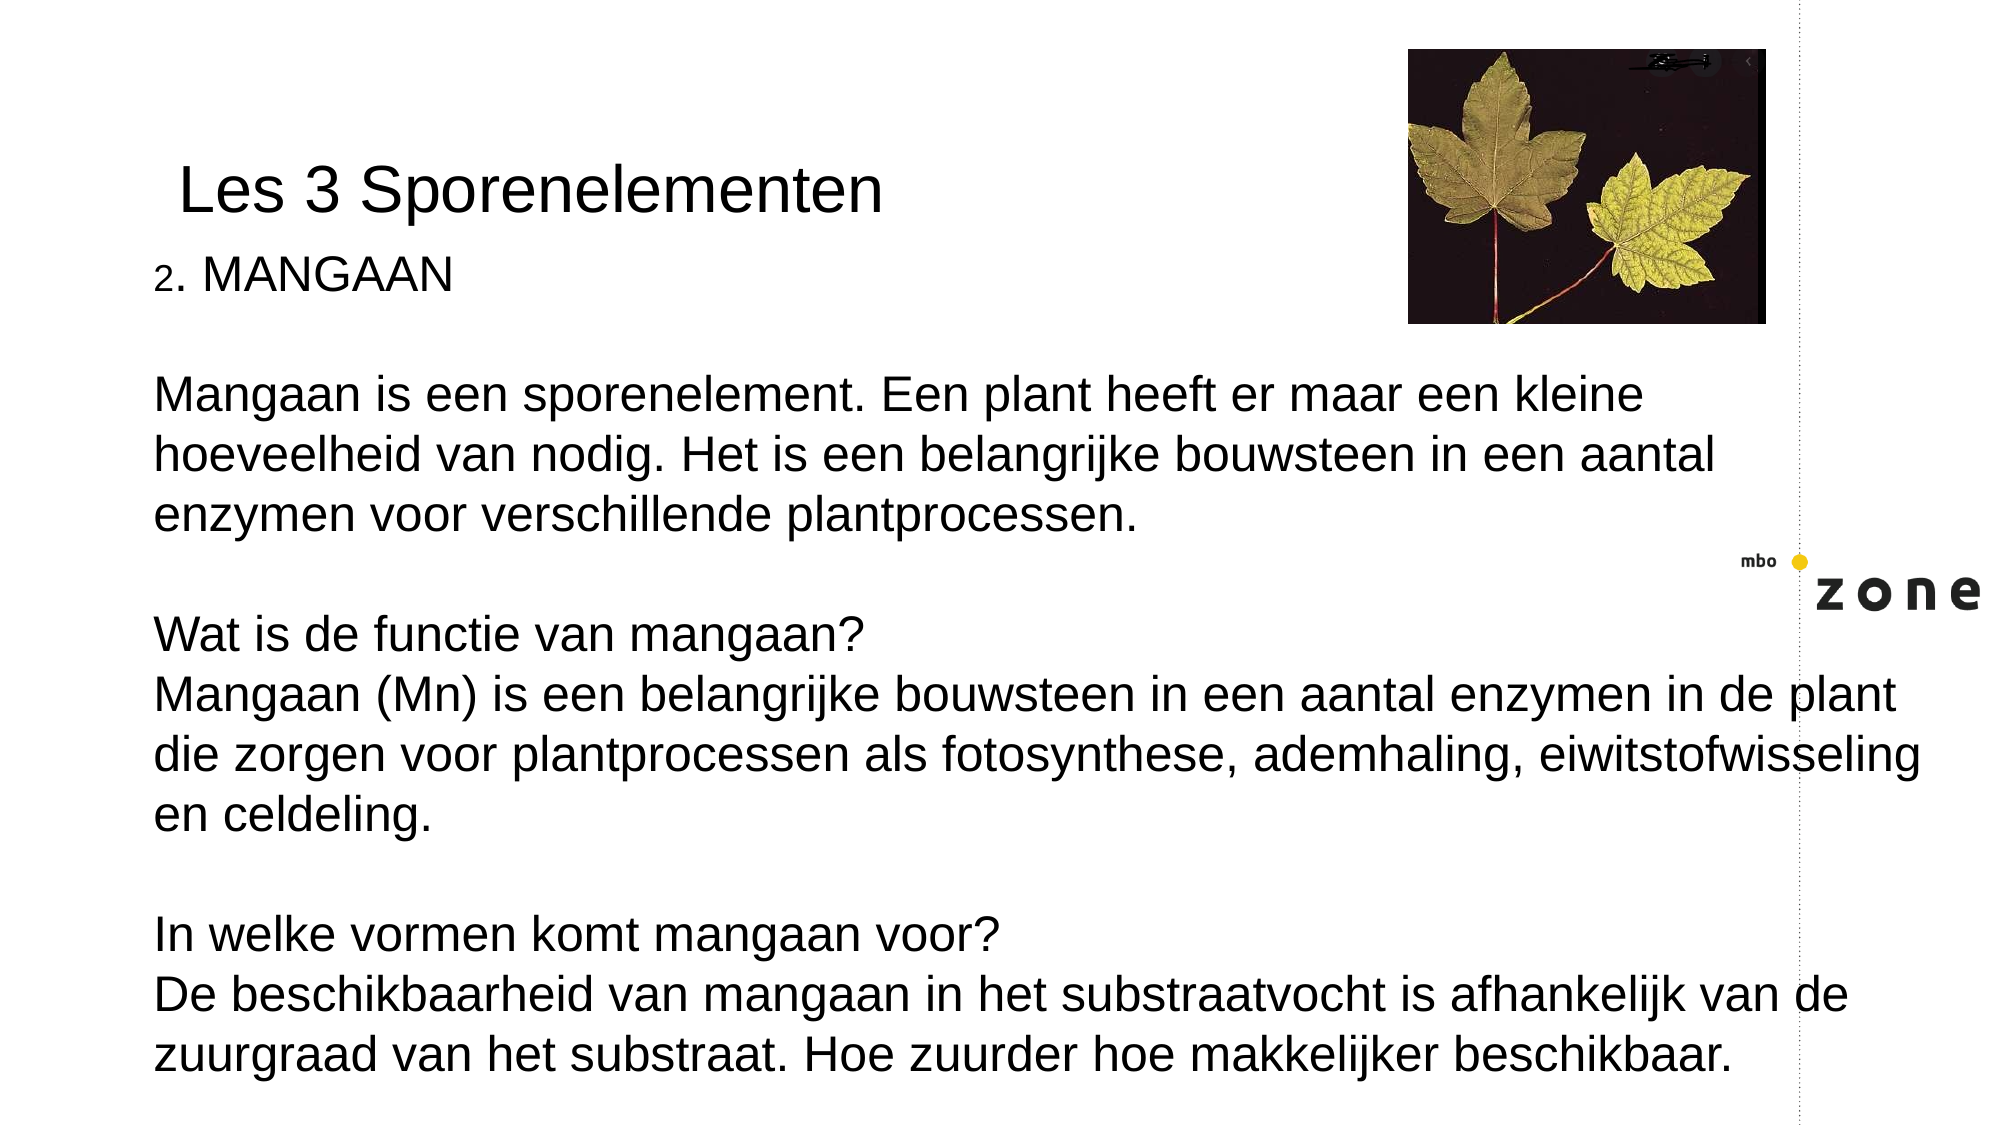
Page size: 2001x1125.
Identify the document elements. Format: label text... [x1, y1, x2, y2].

text_box Les 3 Sporenelementen [163, 138, 1408, 234]
picture [1408, 0, 2001, 1125]
text_box 2. MANGAAN Mangaan is een sporenelement. Een plant heeft er maar een kleine hoeveelheid van nodig. Het is een belangrijke bouwsteen in een aantal enzymen voor verschillende plantprocessen. Wat is de functie van mangaan? Mangaan (Mn) is een belangrijke bouwsteen in een aantal enzymen in de plant die zorgen voor plantprocessen als fotosynthese, ademhaling, eiwitstofwisseling en celdeling. In welke vormen komt mangaan voor? De beschikbaarheid van mangaan in het substraatvocht is afhankelijk van de zuurgraad van het substraat. Hoe zuurder hoe makkelijker beschikbaar. [138, 234, 1941, 1090]
